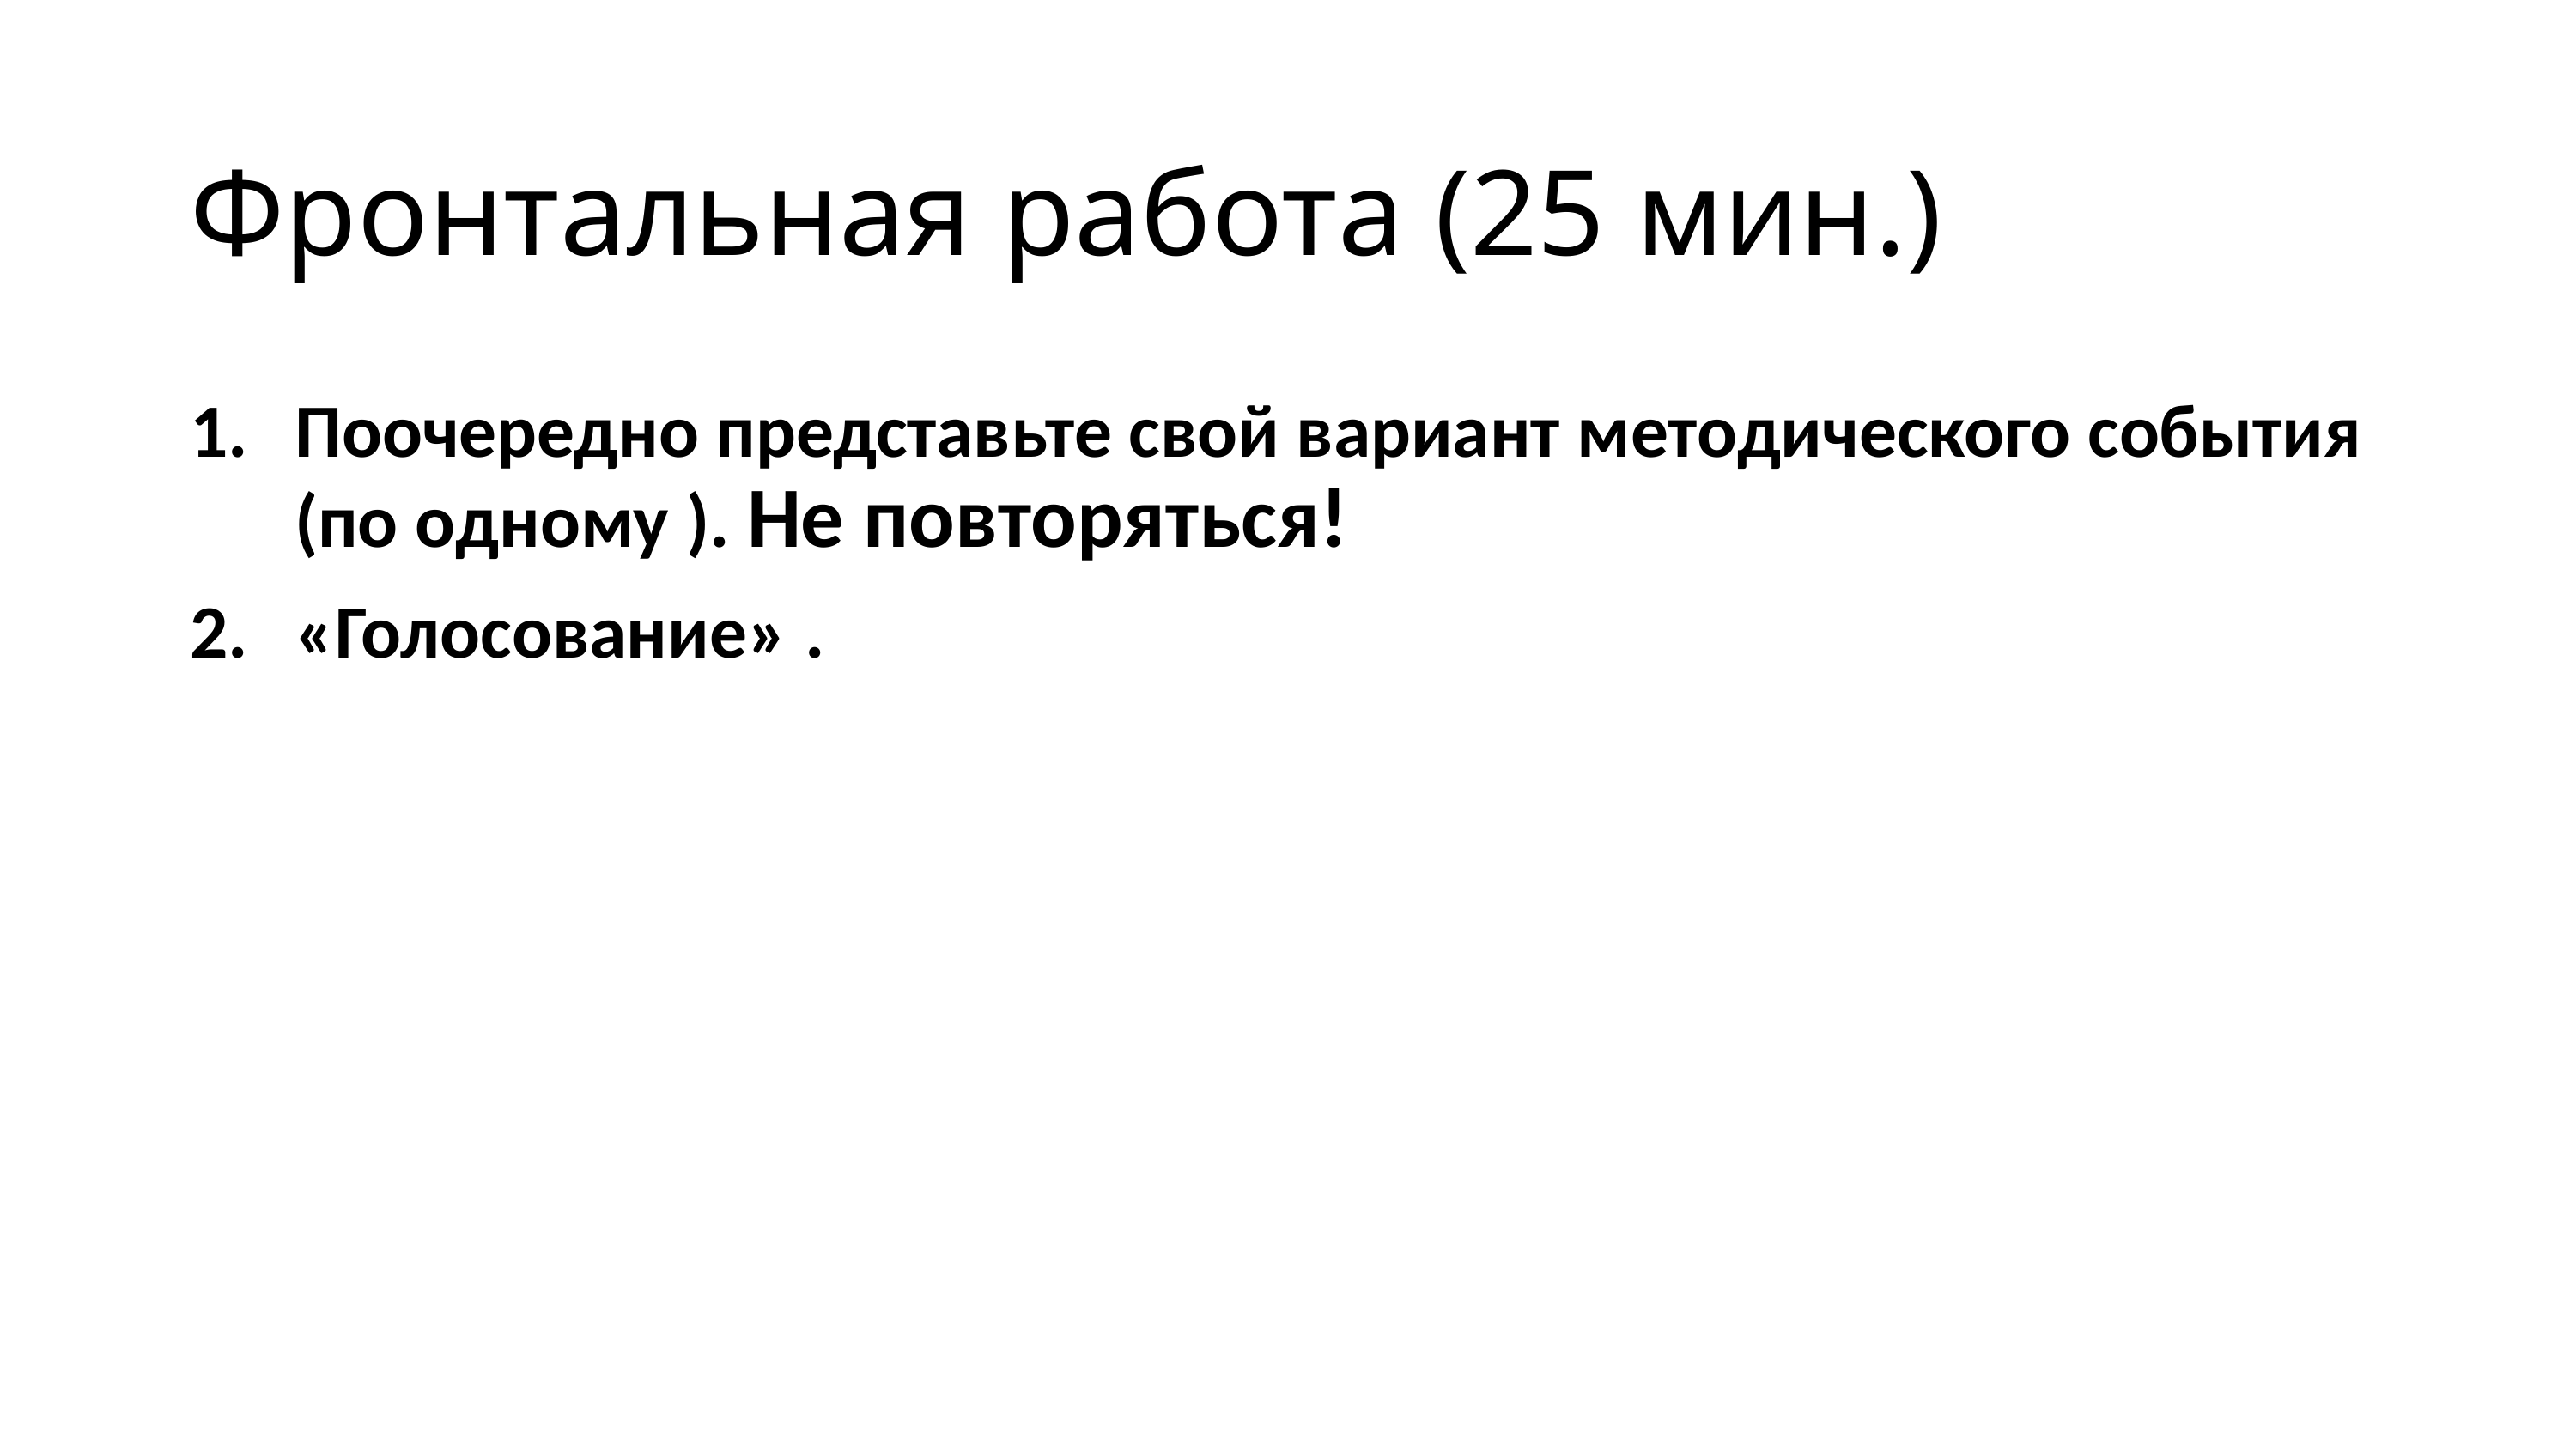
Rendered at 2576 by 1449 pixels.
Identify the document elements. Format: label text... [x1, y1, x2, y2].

title Фронтальная работа (25 мин.) [177, 76, 2399, 357]
list Поочередно представьте свой вариант методического события (по одному ). Не повторяться! «Голосование» . [177, 385, 2399, 1305]
